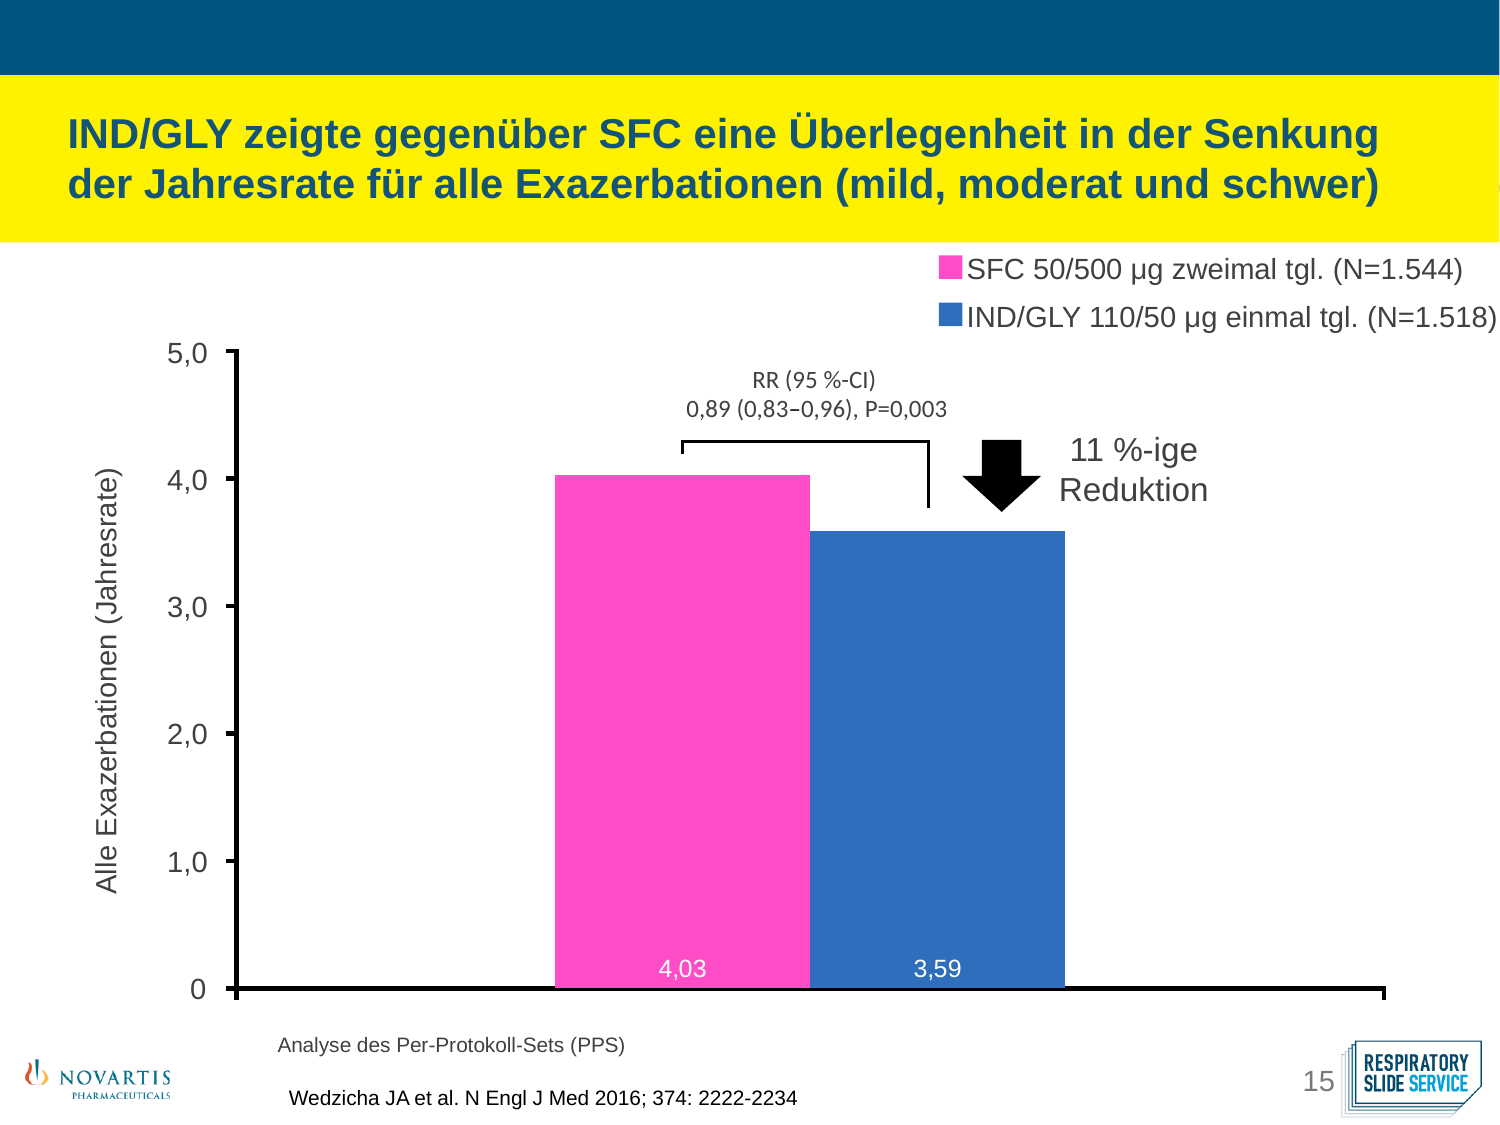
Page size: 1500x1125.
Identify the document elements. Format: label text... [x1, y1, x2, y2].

text_box Wedzicha JA et al. N Engl J Med 2016; 374: 2222-2234 [287, 1084, 1213, 1110]
chart [76, 259, 1414, 1075]
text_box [682, 440, 930, 507]
picture [25, 1059, 170, 1099]
text_box IND/GLY zeigte gegenüber SFC eine Überlegenheit in der Senkung der Jahresrate für alle Exazerbationen (mild, moderat und schwer) [67, 87, 1418, 227]
picture [1328, 1027, 1497, 1125]
picture [1422, 1078, 1427, 1088]
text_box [950, 243, 1500, 342]
picture [1377, 1075, 1382, 1088]
